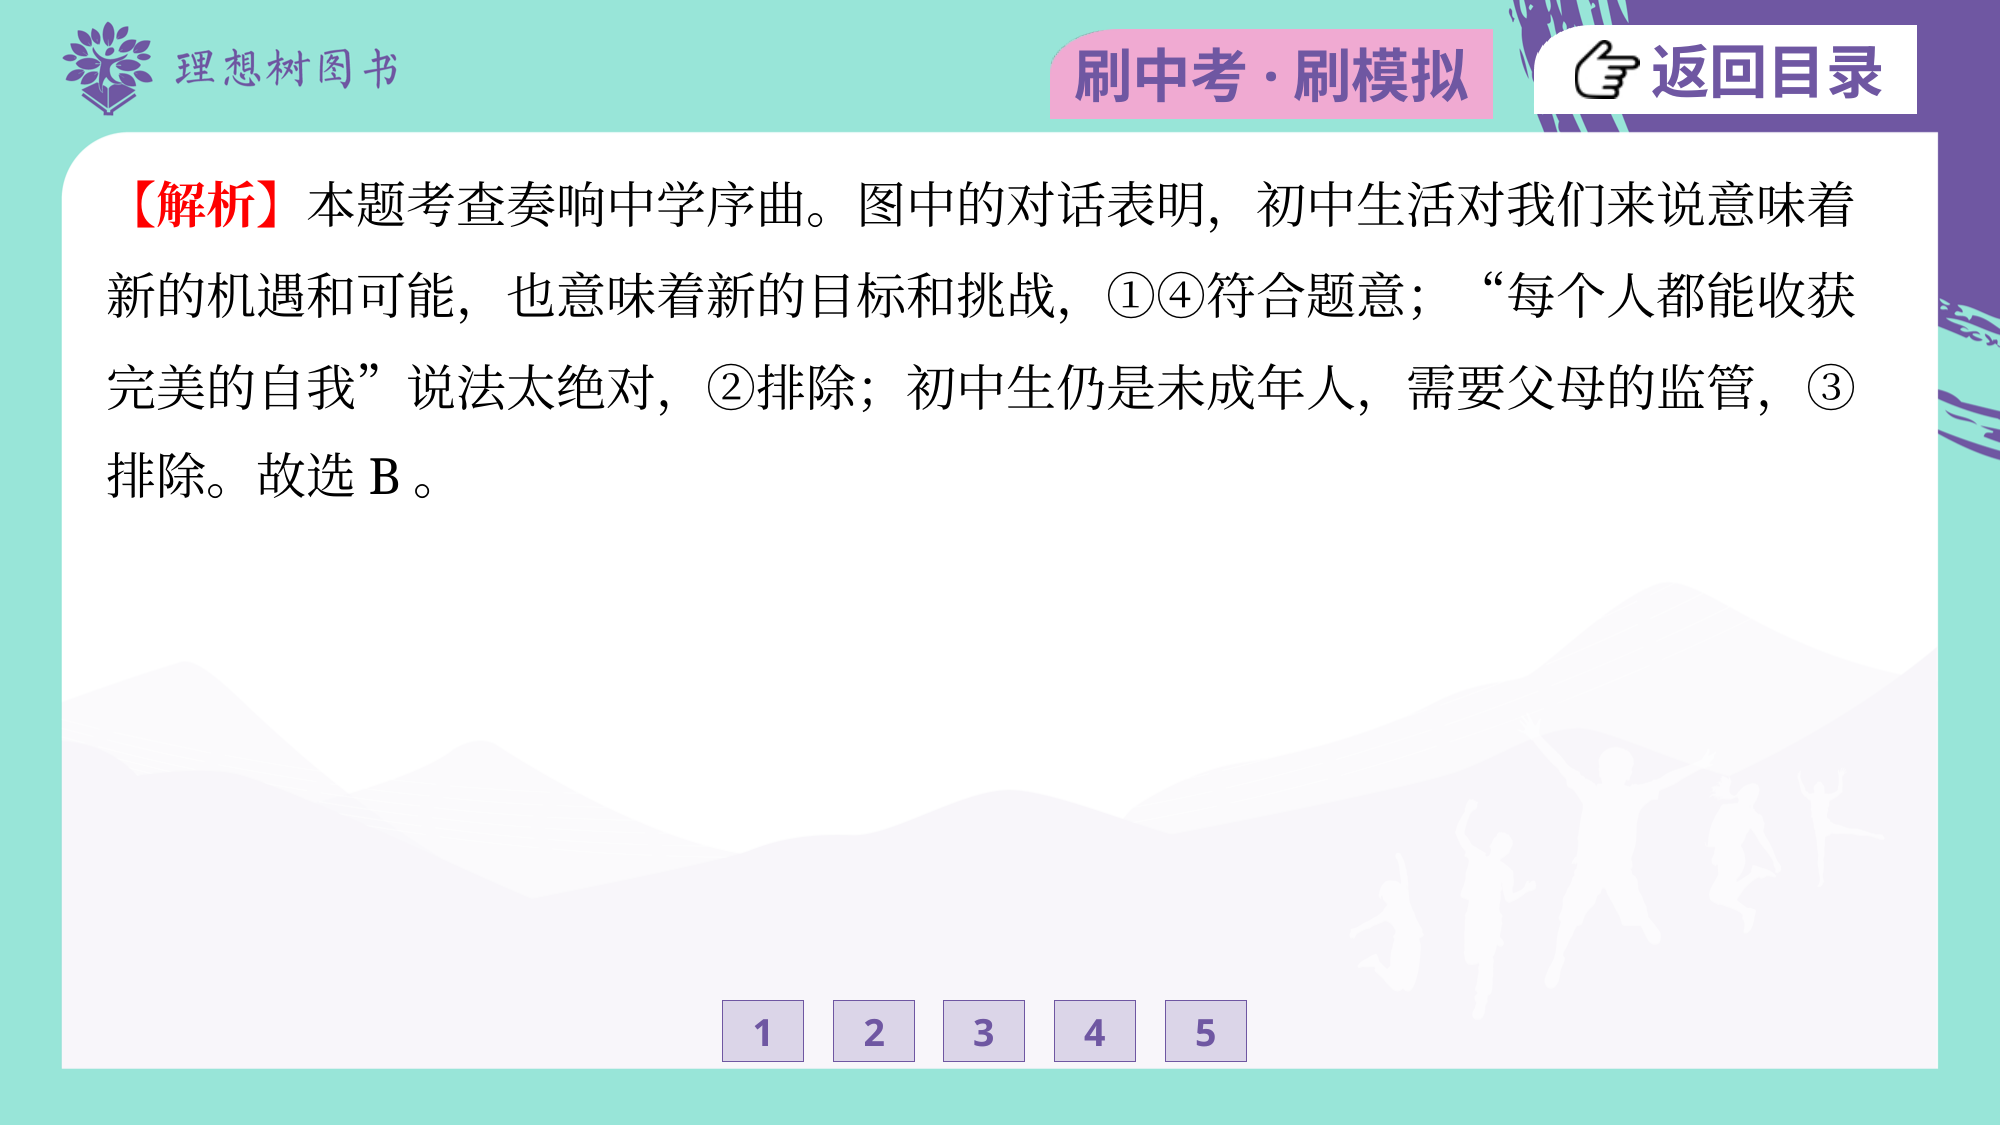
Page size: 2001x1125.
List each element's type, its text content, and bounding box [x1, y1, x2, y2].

text_box 【解析】本题考查奏响中学序曲。图中的对话表明，初中生活对我们来说意味着 新的机遇和可能，也意味着新的目标和挑战，①④符合题意；“每个人都能收获 完美的自我”说法太绝对，②排除；初中生仍是未成年人，需要父母的监管，③ 排除。故选B。 [106, 141, 1895, 495]
picture [0, 0, 2000, 1125]
